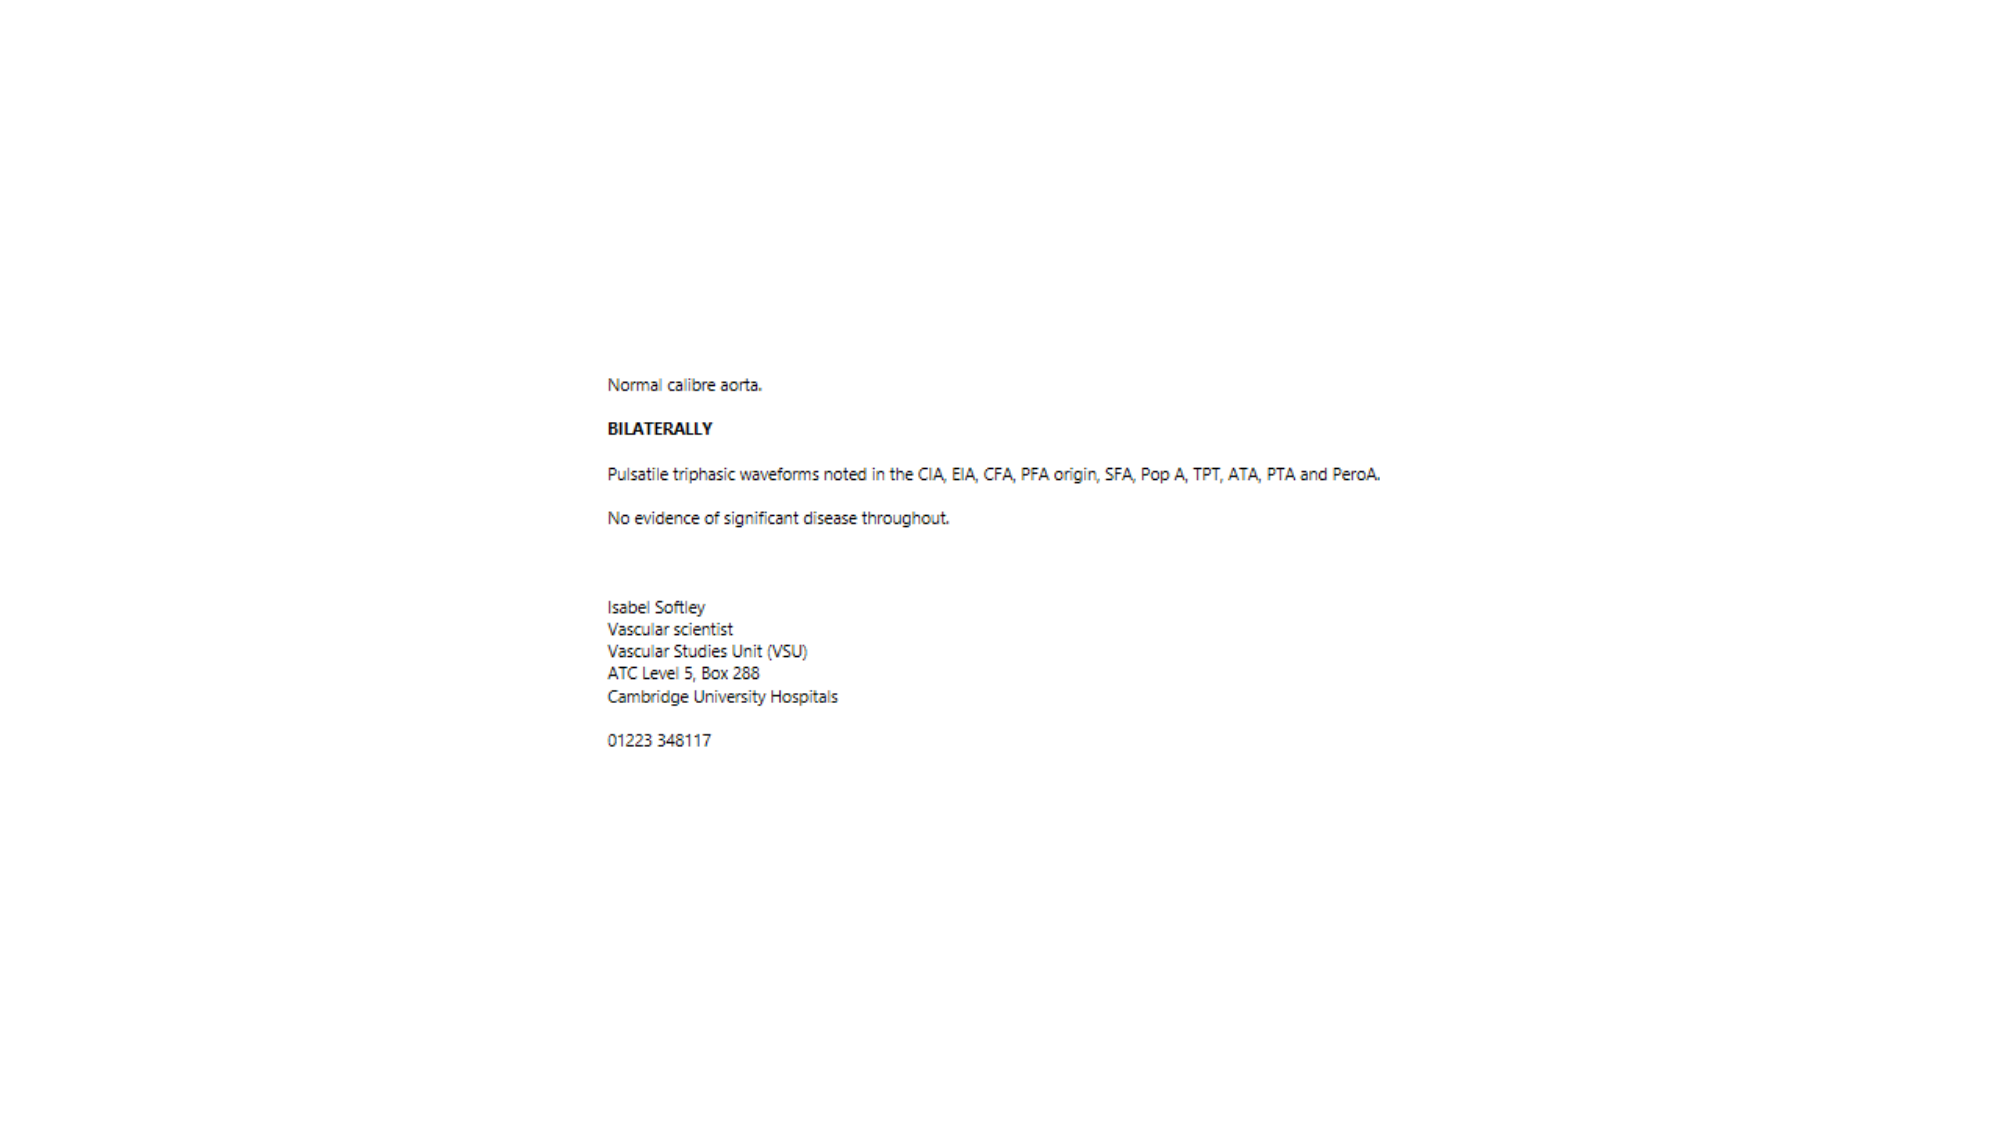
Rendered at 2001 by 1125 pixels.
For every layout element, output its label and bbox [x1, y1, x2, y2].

picture [595, 374, 1405, 750]
